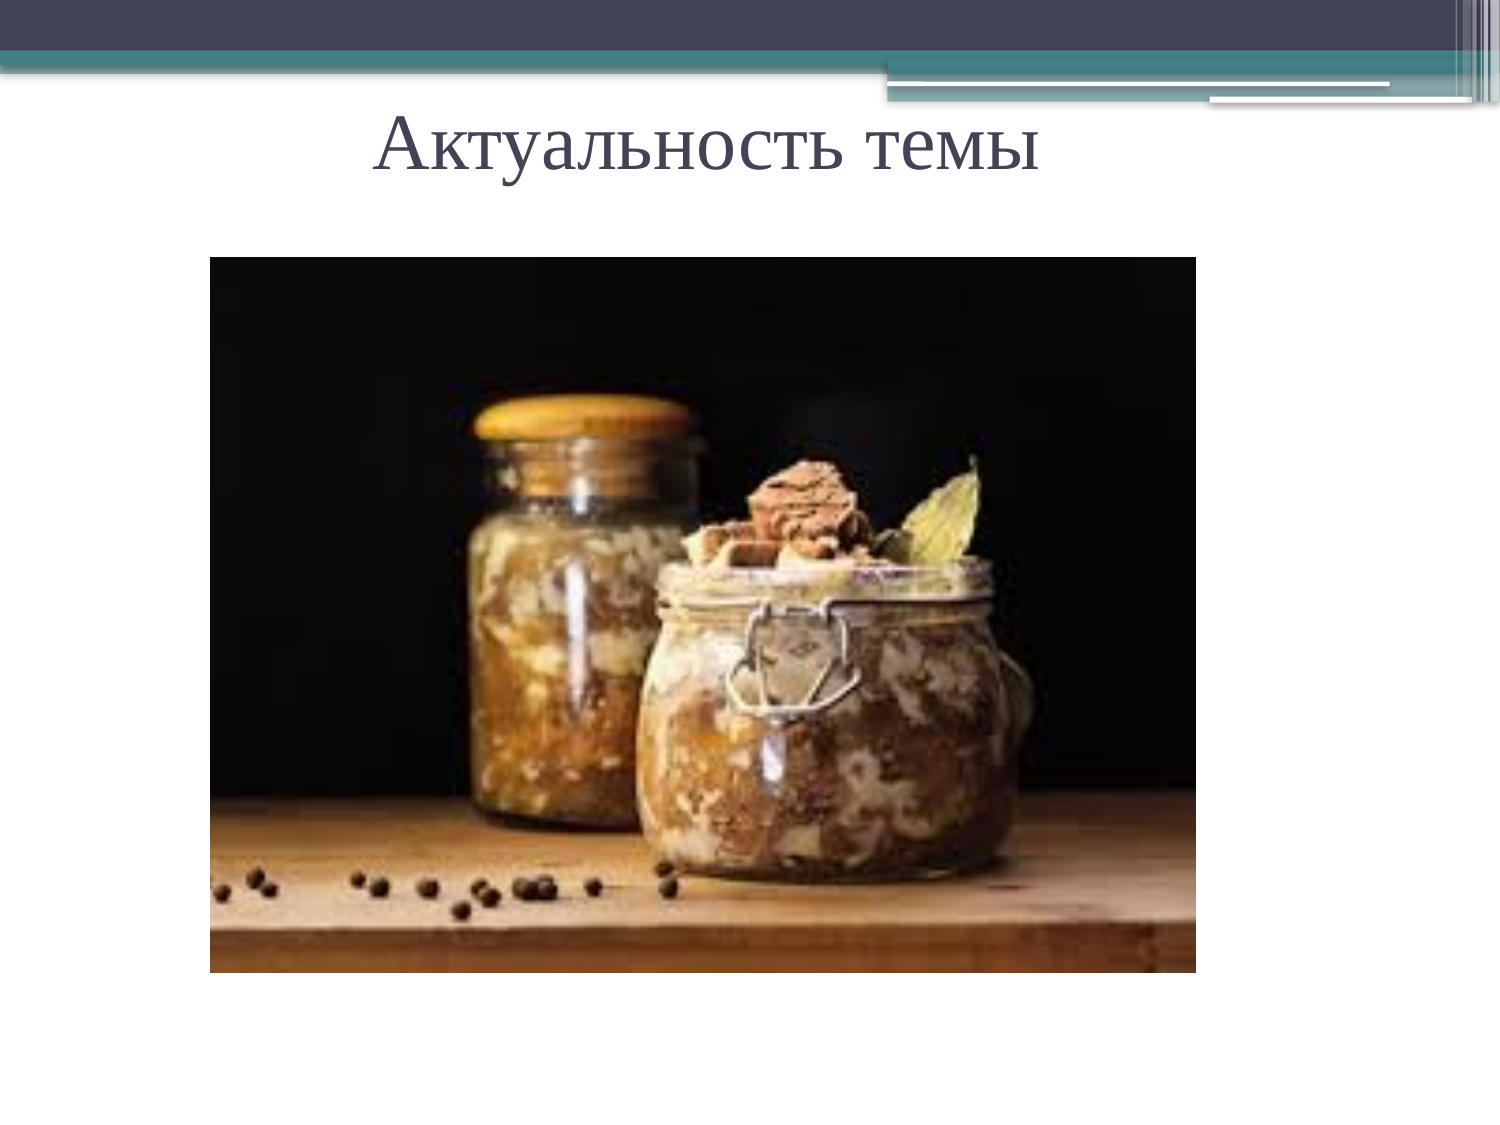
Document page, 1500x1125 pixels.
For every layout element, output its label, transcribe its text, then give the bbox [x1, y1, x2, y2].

title Актуальность темы [35, 82, 1378, 194]
picture [210, 257, 1196, 973]
